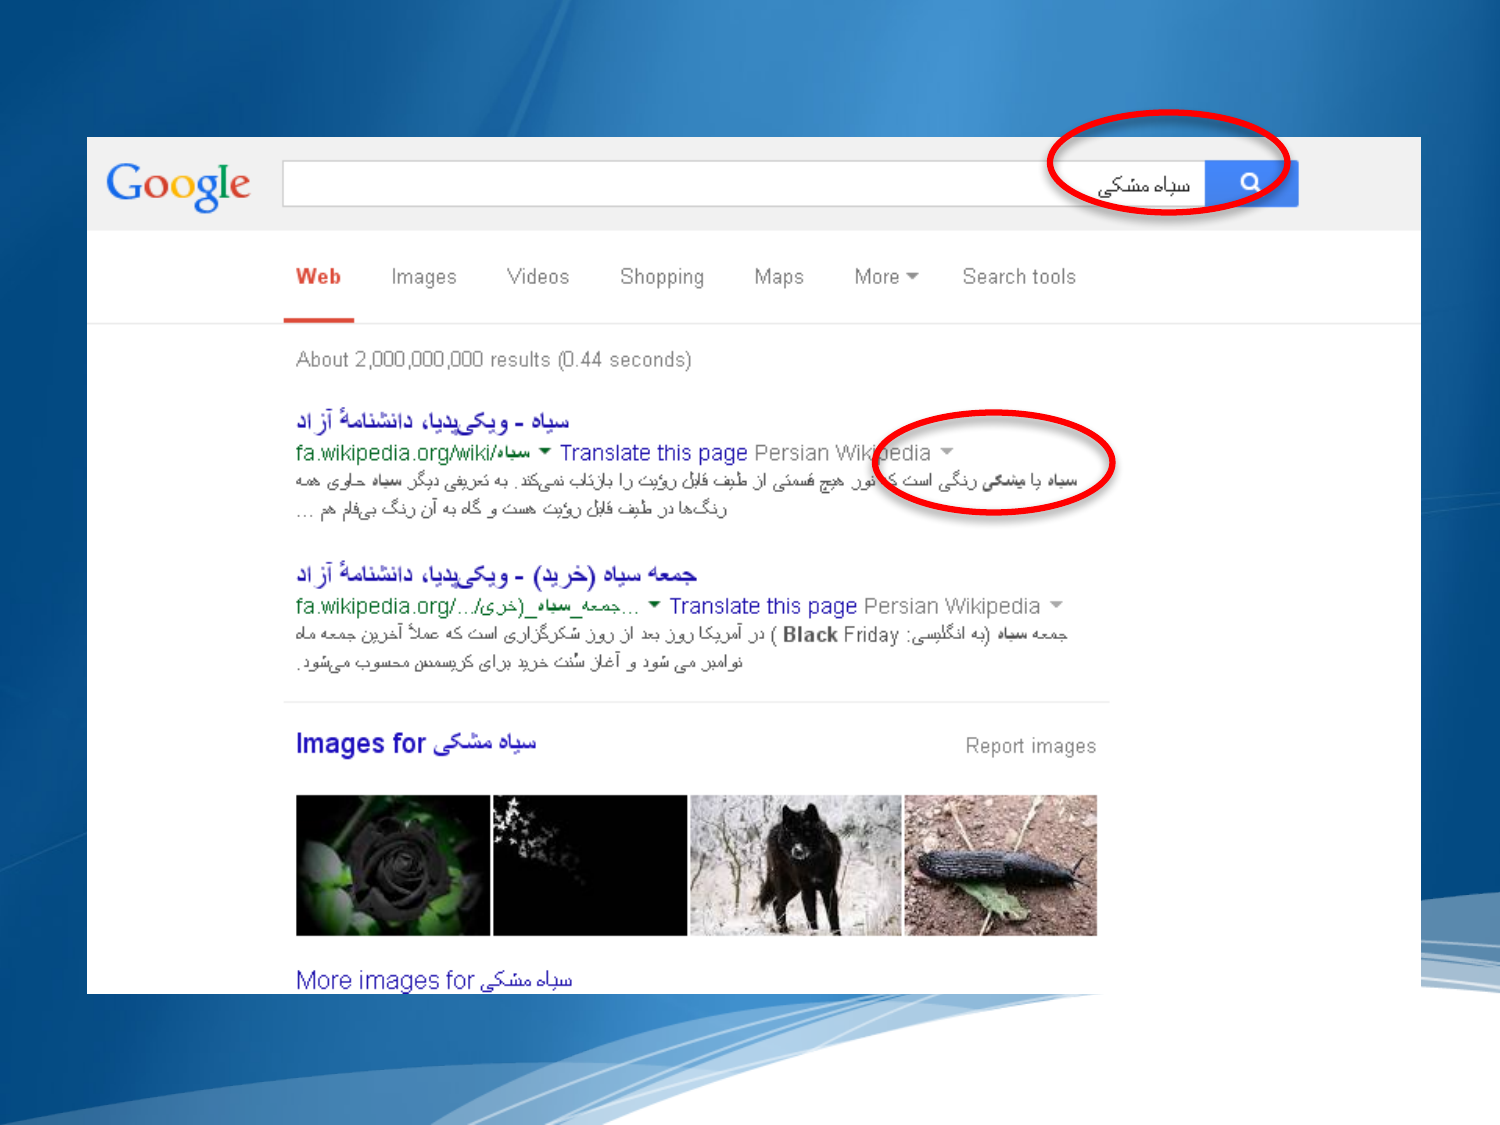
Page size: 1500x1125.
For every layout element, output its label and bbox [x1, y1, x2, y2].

picture [0, 0, 1500, 1125]
text_box [1066, 112, 1271, 137]
